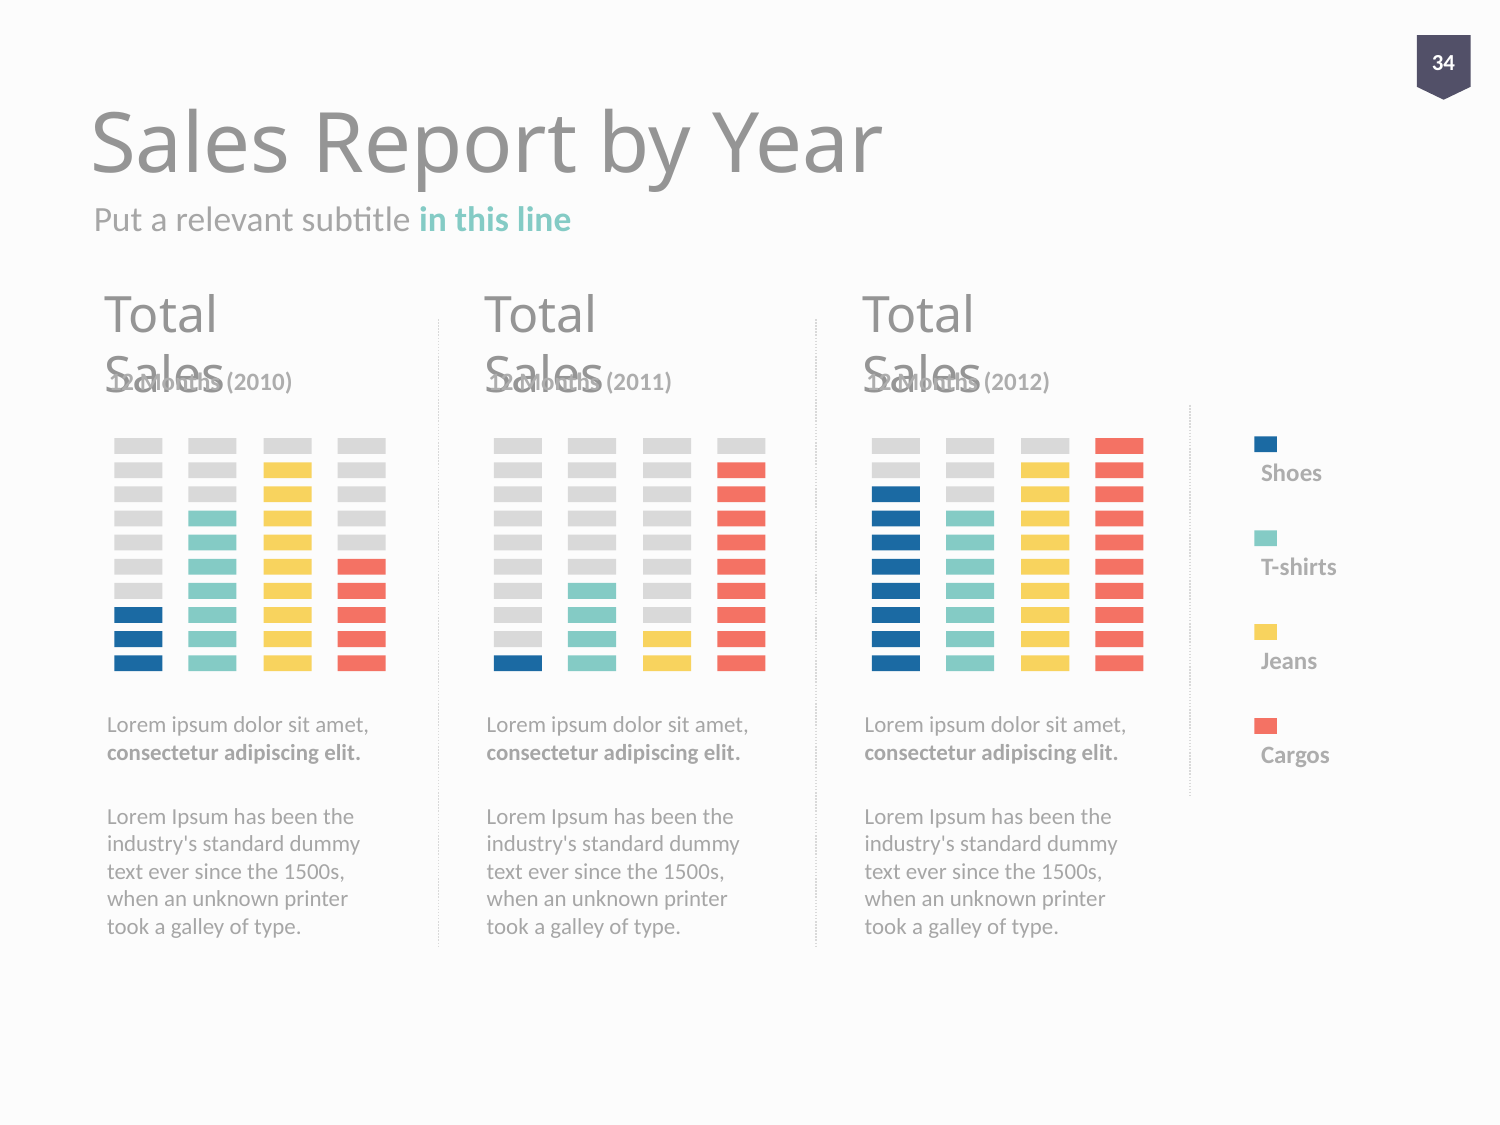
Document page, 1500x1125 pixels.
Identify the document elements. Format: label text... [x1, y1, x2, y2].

text_box Lorem ipsum dolor sit amet, consectetur adipiscing elit. Lorem Ipsum has been the industry's standard dummy text ever since the 1500s, when an unknown printer took a galley of type. [92, 702, 406, 988]
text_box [846, 305, 1109, 411]
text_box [468, 305, 731, 411]
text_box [1245, 717, 1361, 784]
text_box Lorem ipsum dolor sit amet, consectetur adipiscing elit. Lorem Ipsum has been the industry's standard dummy text ever since the 1500s, when an unknown printer took a galley of type. [849, 702, 1164, 988]
text_box Lorem ipsum dolor sit amet, consectetur adipiscing elit. Lorem Ipsum has been the industry's standard dummy text ever since the 1500s, when an unknown printer took a galley of type. [471, 702, 786, 988]
text_box Put a relevant subtitle in this line [78, 177, 1429, 257]
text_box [493, 437, 766, 672]
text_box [871, 437, 1144, 672]
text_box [1245, 623, 1361, 690]
text_box 34 [1414, 33, 1473, 102]
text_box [114, 437, 387, 672]
title Sales Report by Year [75, 45, 1425, 233]
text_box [1245, 436, 1361, 502]
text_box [89, 305, 351, 411]
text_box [1245, 530, 1361, 596]
